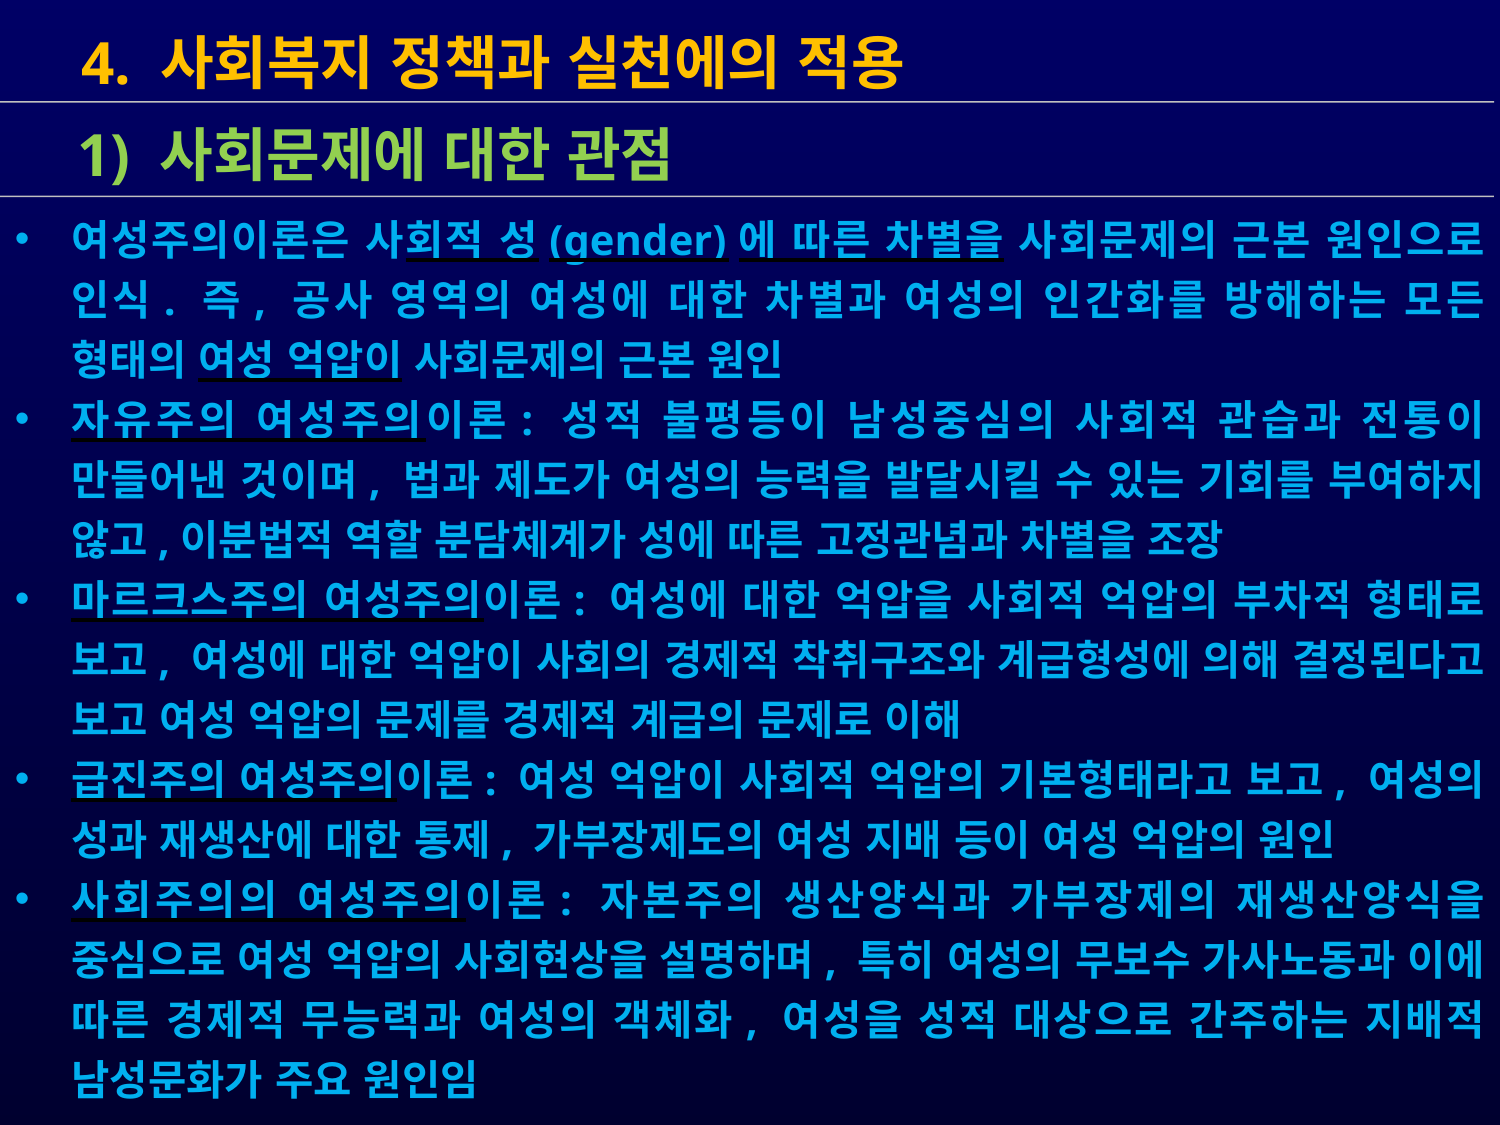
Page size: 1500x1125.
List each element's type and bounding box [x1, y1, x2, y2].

text_box [0, 18, 1500, 1113]
